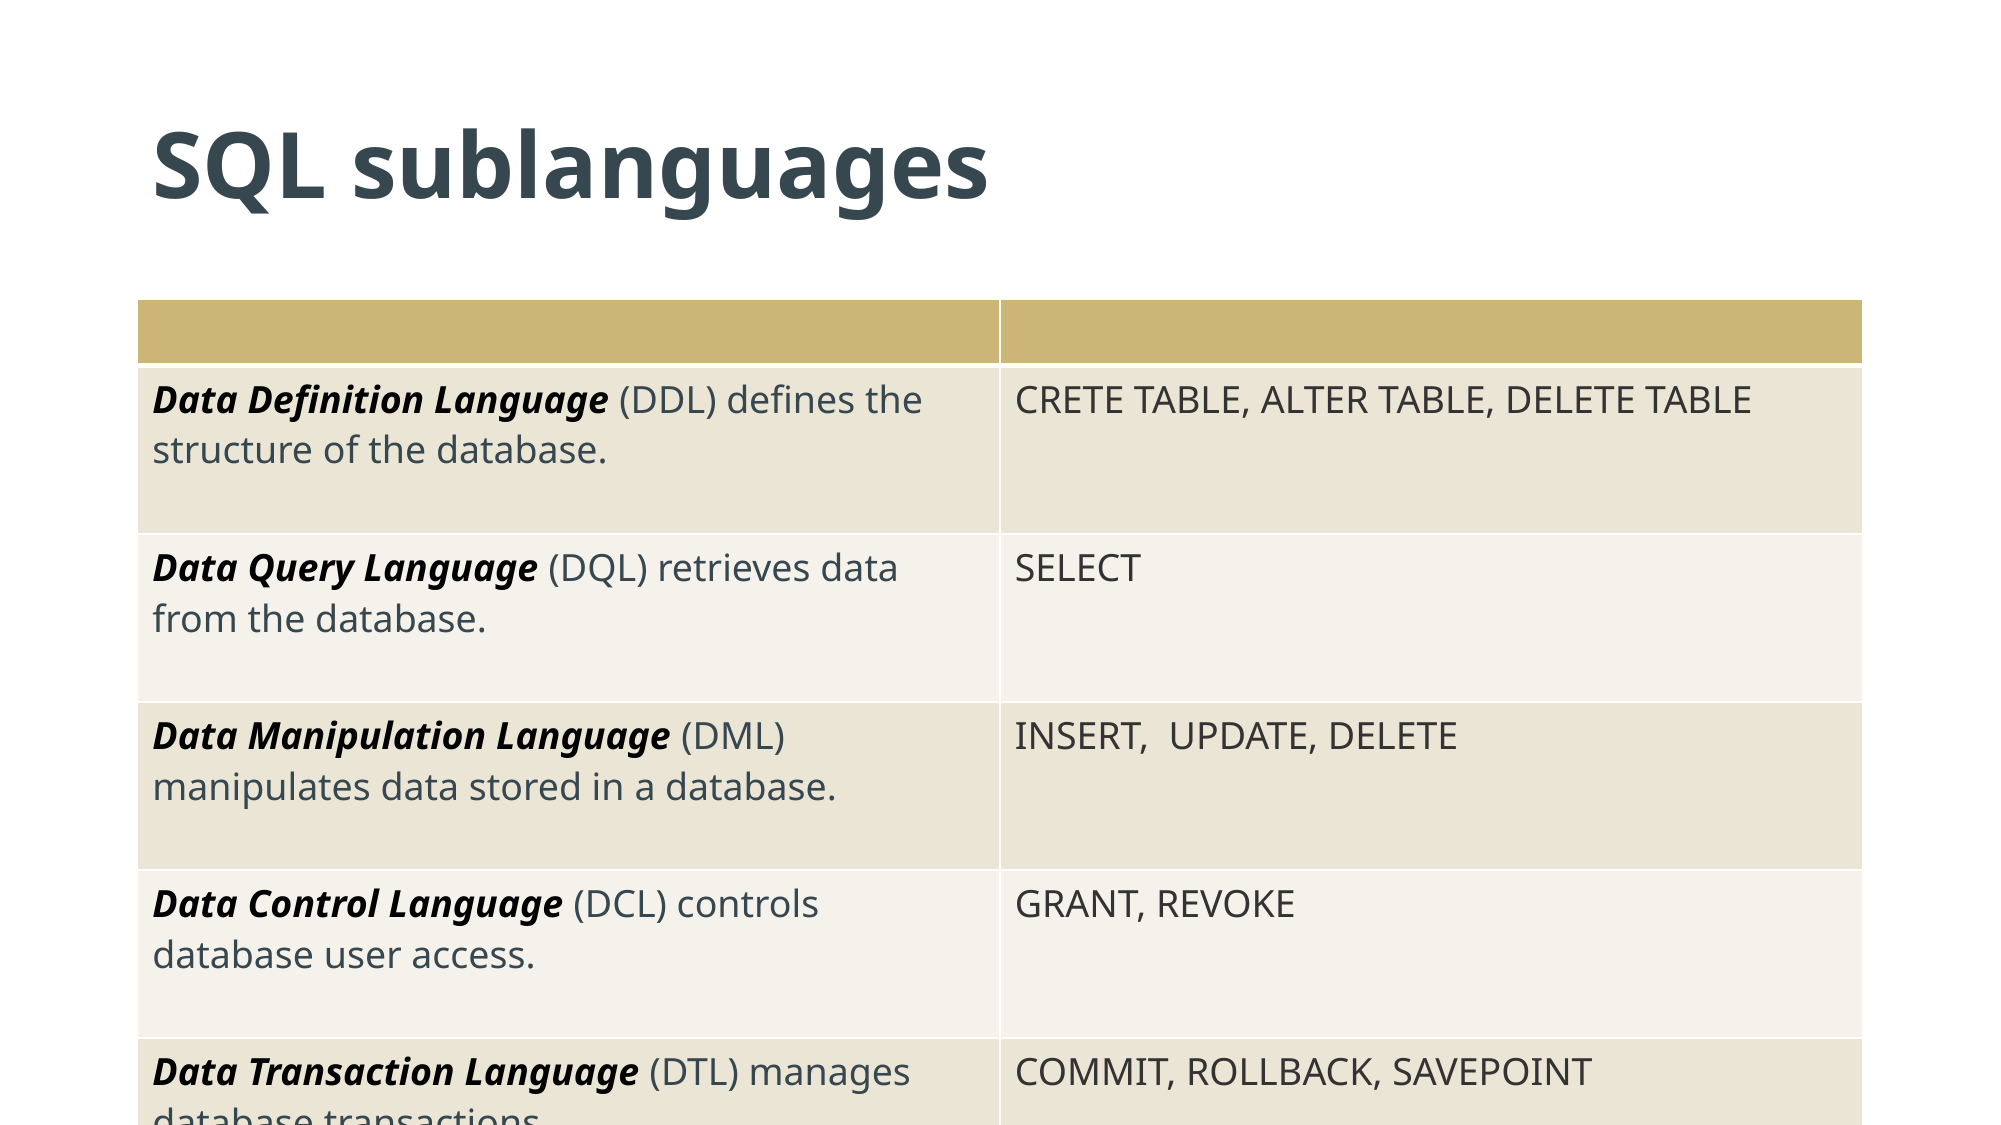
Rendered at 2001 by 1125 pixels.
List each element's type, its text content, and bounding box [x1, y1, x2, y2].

table_cell SELECT [1001, 535, 1862, 701]
table_cell Data Control Language (DCL) controls database user access. [138, 871, 999, 1037]
table_cell GRANT, REVOKE [1001, 871, 1862, 1037]
table_cell Data Query Language (DQL) retrieves data from the database. [138, 535, 999, 701]
table_cell INSERT, UPDATE, DELETE [1001, 703, 1862, 869]
table_cell Data Definition Language (DDL) defines the structure of the database. [138, 368, 999, 533]
table_cell COMMIT, ROLLBACK, SAVEPOINT [1001, 1039, 1862, 1125]
title SQL sublanguages [137, 59, 1863, 278]
table_header [138, 300, 999, 363]
table_header [1001, 300, 1862, 363]
table_cell CRETE TABLE, ALTER TABLE, DELETE TABLE [1001, 368, 1862, 533]
table_cell Data Transaction Language (DTL) manages database transactions. [138, 1039, 999, 1125]
table_cell Data Manipulation Language (DML) manipulates data stored in a database. [138, 703, 999, 869]
